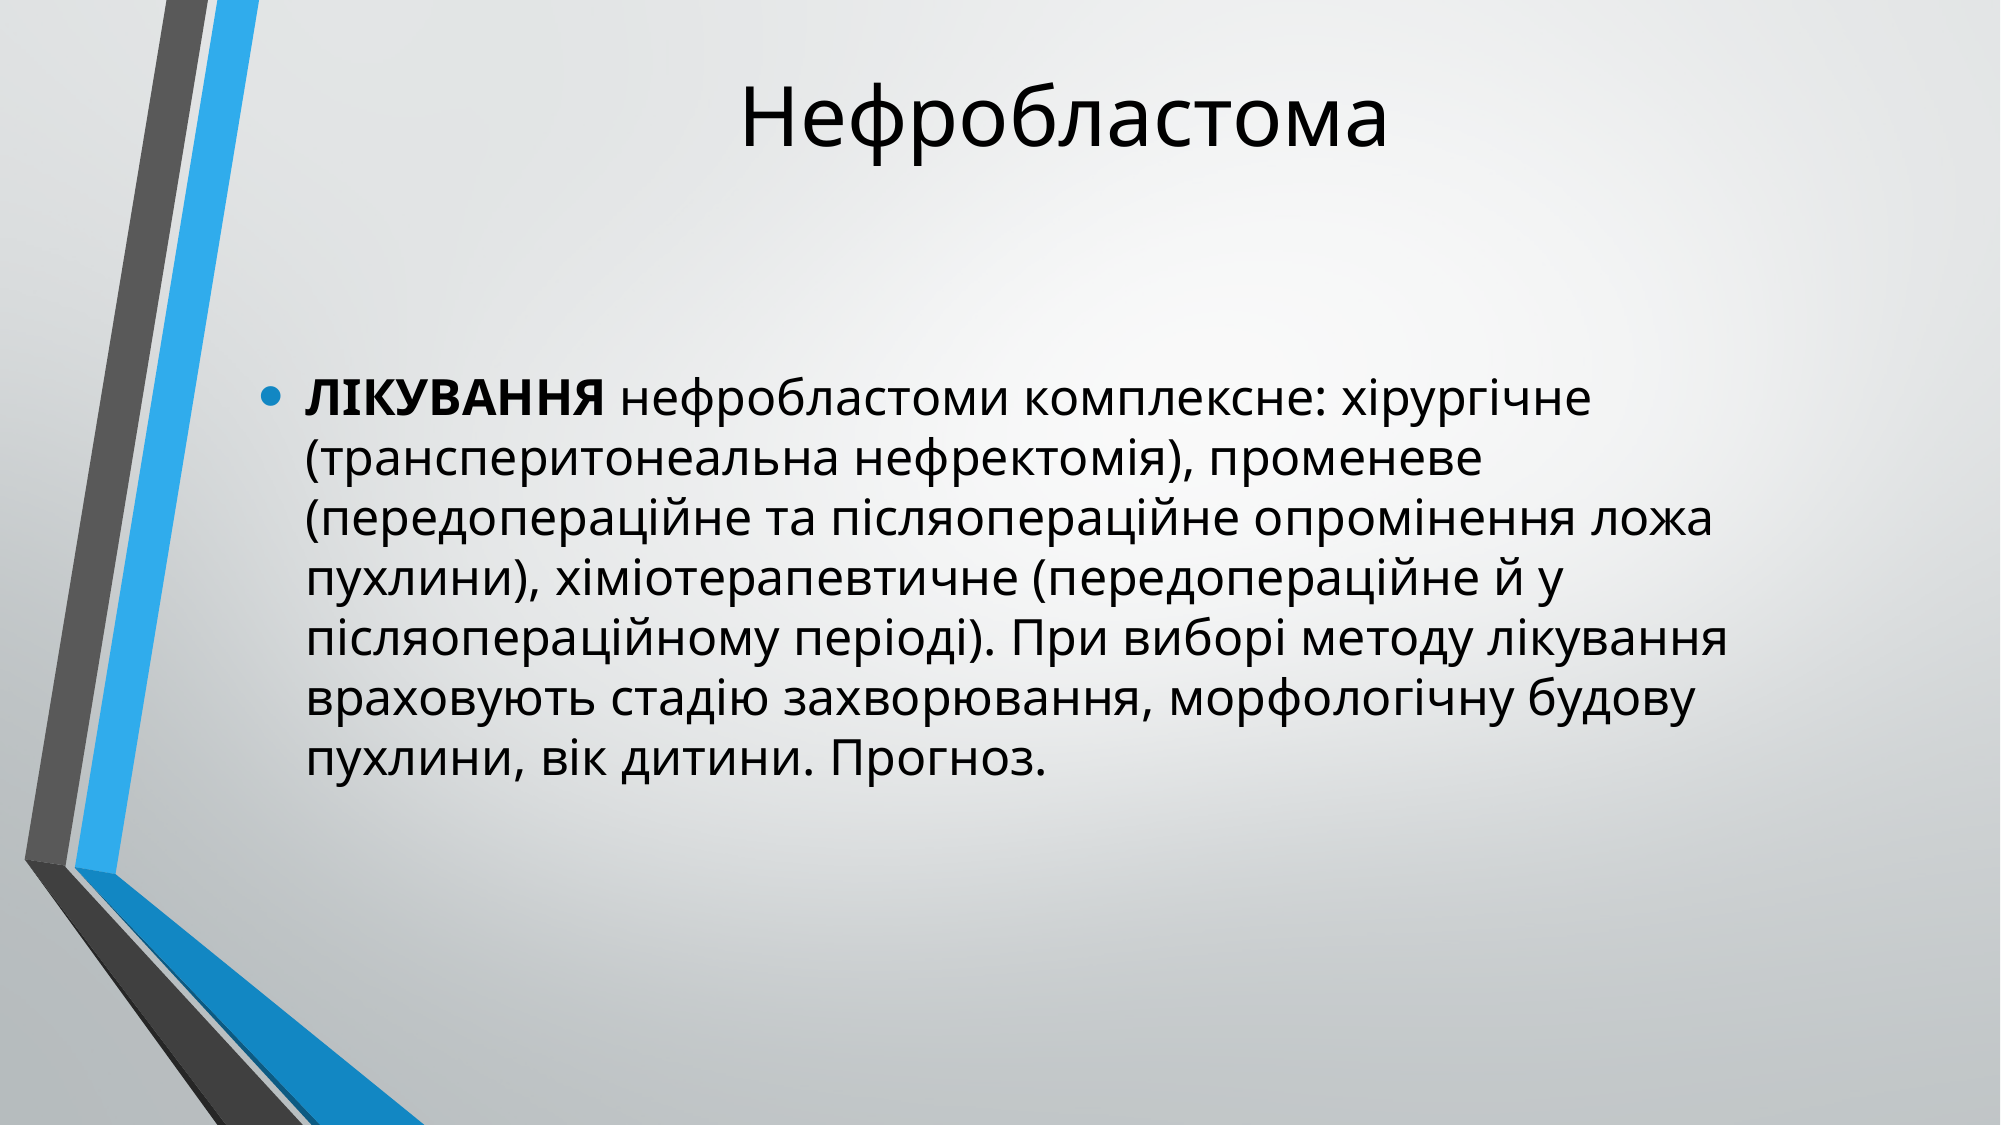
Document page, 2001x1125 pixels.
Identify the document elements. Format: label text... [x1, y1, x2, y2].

title Нефробластома [243, 49, 1887, 160]
list ЛІКУВАННЯ нефробластоми комплексне: хірургічне (трансперитонеальна нефректомія), променеве (передопераційне та післяопераційне опромінення ложа пухлини), хіміотерапевтичне (передопераційне й у післяопераційному періоді). При виборі методу лікування враховують стадію захворювання, морфологічну будову пухлини, вік дитини. Прогноз. [243, 160, 1944, 1074]
